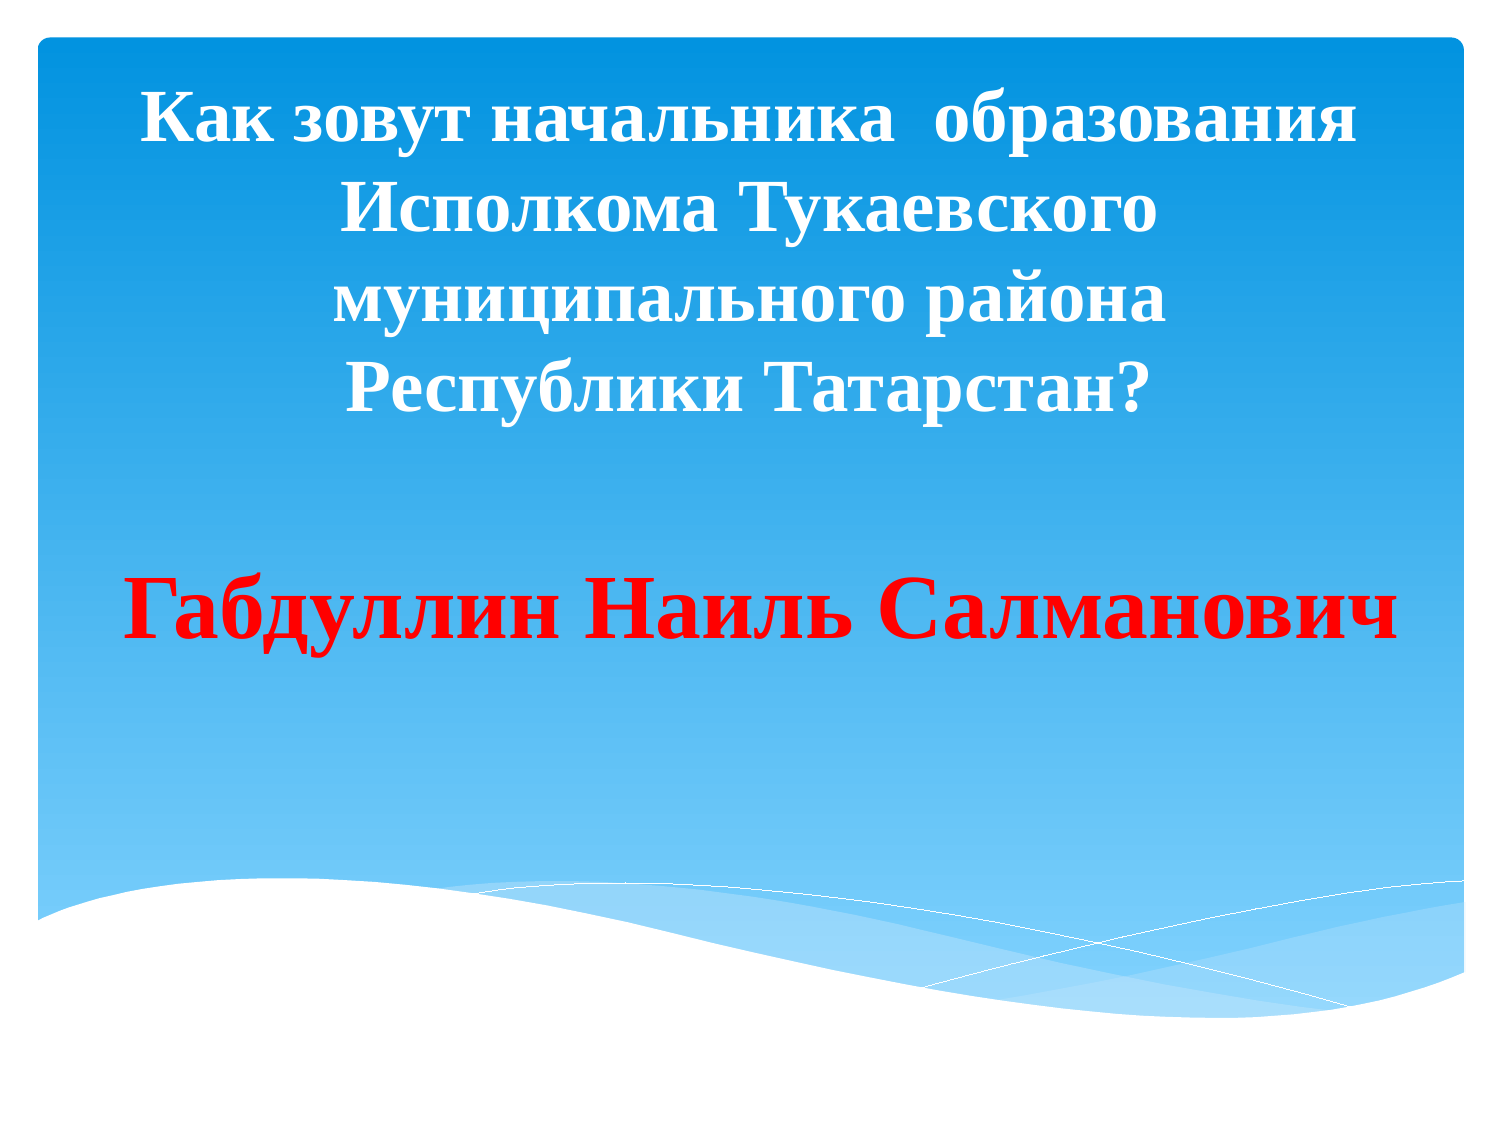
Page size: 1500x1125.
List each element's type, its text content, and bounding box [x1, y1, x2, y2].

title Как зовут начальника образования Исполкома Тукаевского муниципального района Республики Татарстан? [112, 82, 1388, 434]
subtitle Габдуллин Наиль Салманович [88, 538, 1436, 680]
